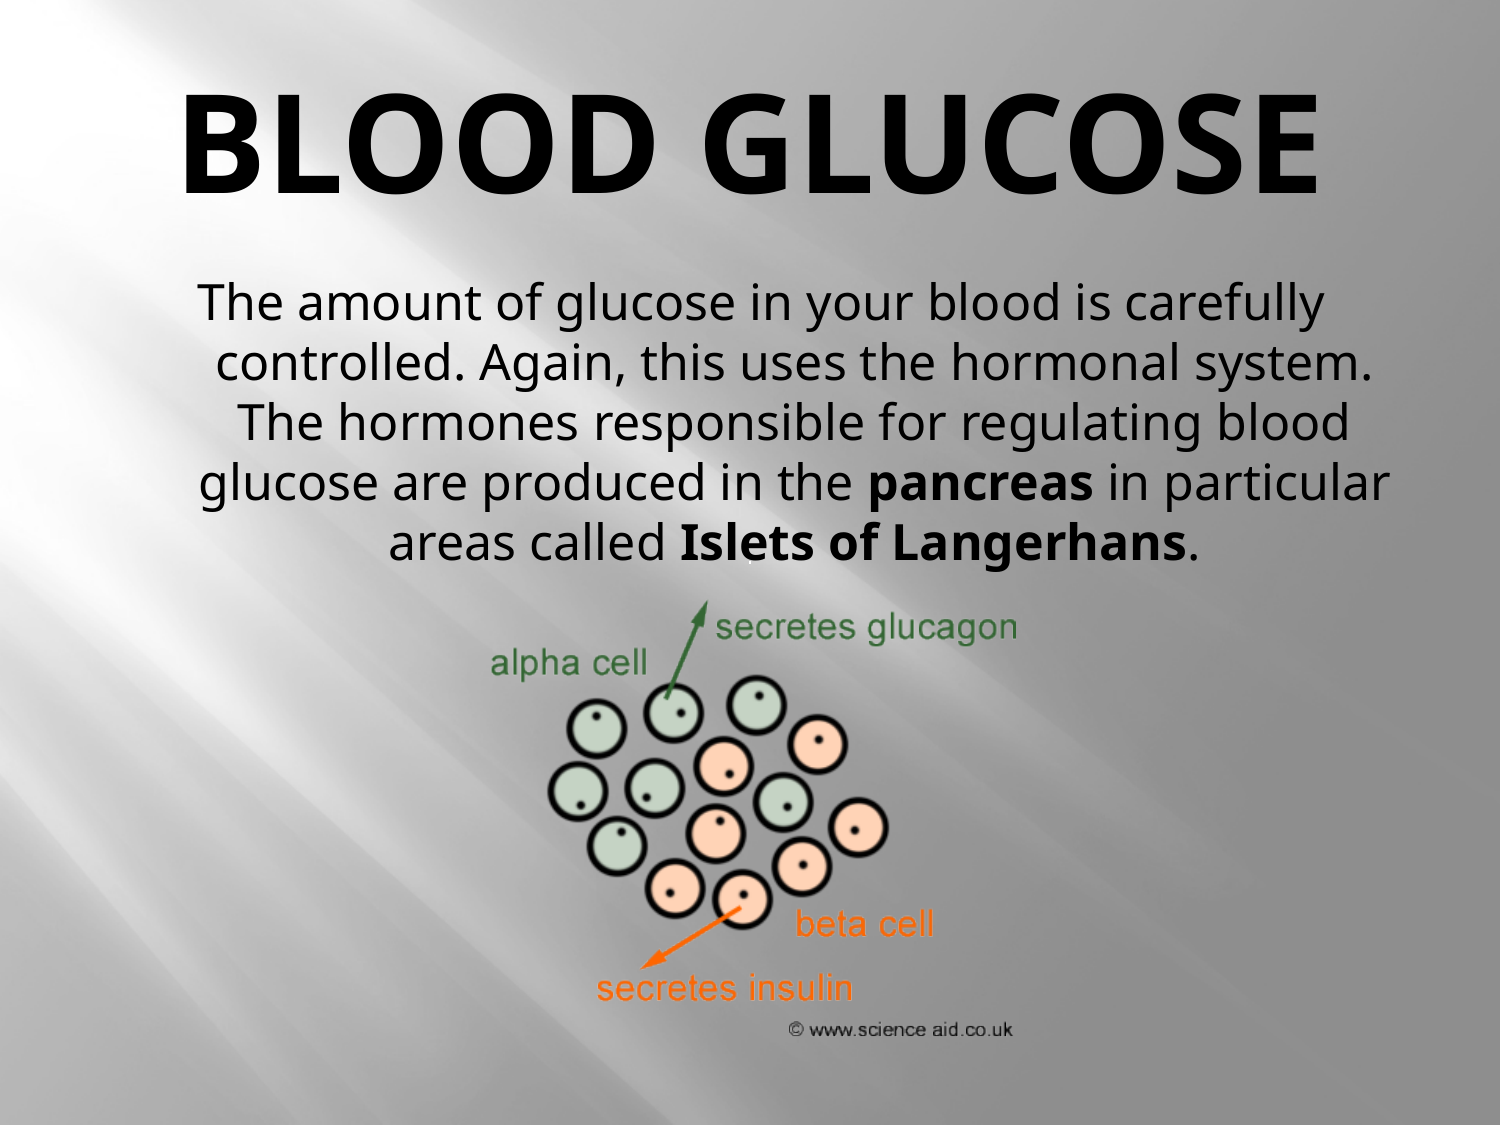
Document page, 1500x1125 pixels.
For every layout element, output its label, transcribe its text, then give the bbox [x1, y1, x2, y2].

title BLOOD GLUCOSE [75, 45, 1425, 233]
list The amount of glucose in your blood is carefully controlled. Again, this uses the hormonal system. The hormones responsible for regulating blood glucose are produced in the pancreas in particular areas called Islets of Langerhans. [75, 262, 1425, 1035]
picture [468, 597, 1016, 1044]
